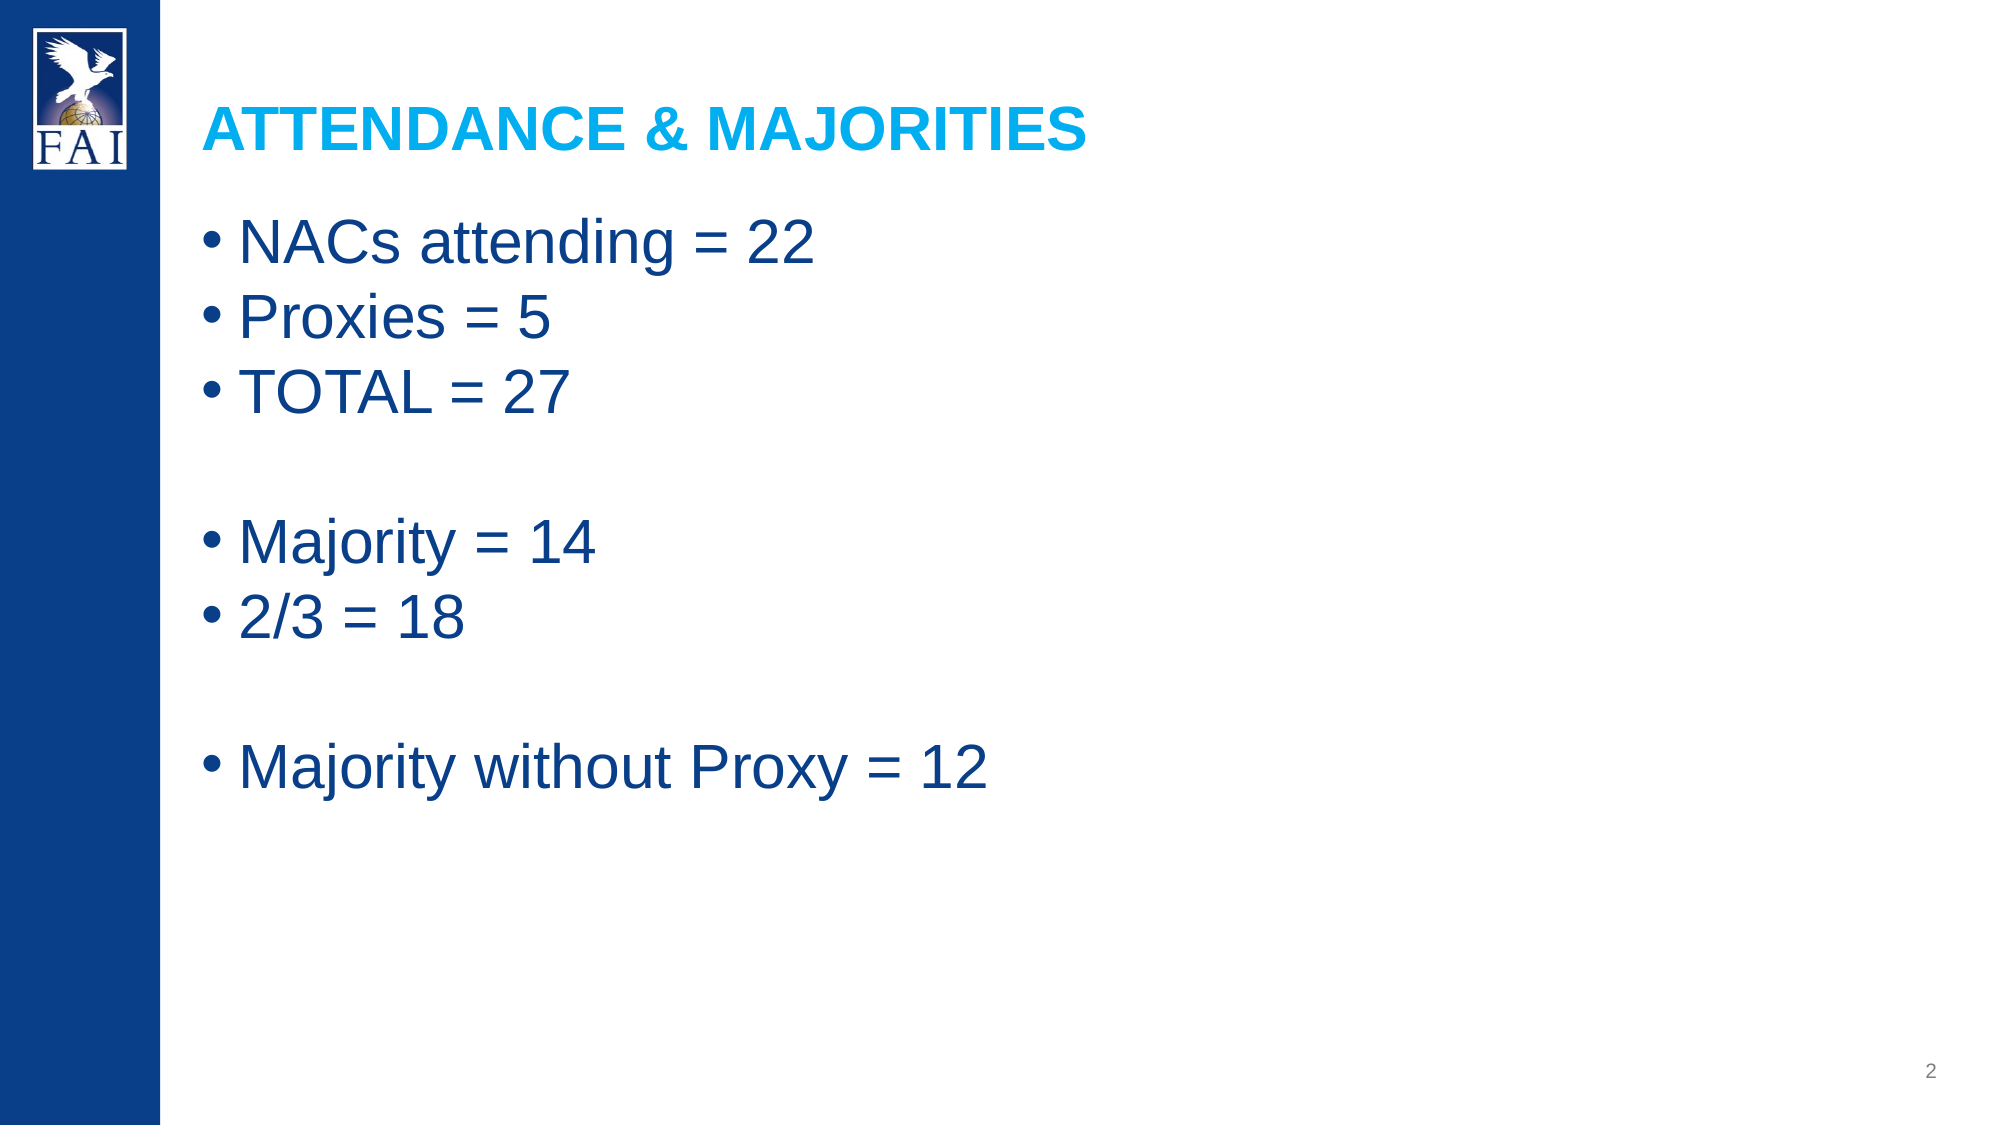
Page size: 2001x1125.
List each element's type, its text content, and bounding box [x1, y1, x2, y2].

list Attendance & Majorities [186, 35, 1972, 171]
picture [32, 27, 127, 170]
list NACs attending = 22 Proxies = 5 TOTAL = 27 Majority = 14 2/3 = 18 Majority without Proxy = 12 [186, 193, 1972, 1037]
